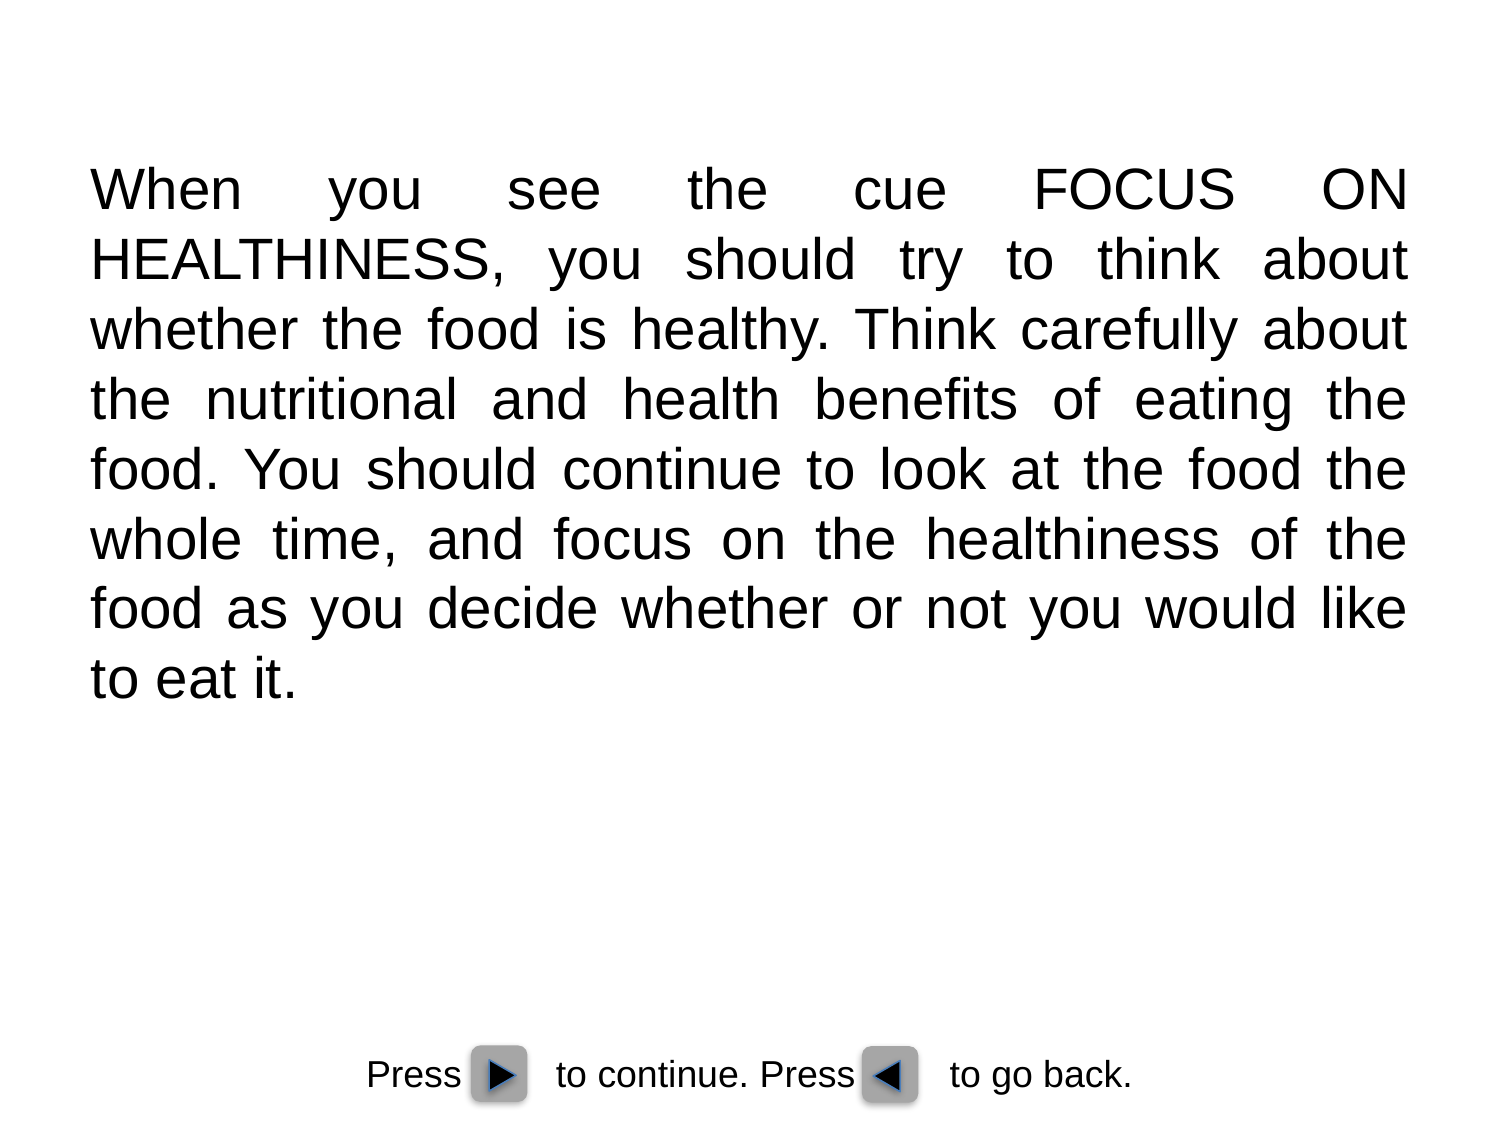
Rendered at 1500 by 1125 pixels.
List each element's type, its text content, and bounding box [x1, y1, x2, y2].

list When you see the cue FOCUS ON HEALTHINESS, you should try to think about whether the food is healthy. Think carefully about the nutritional and health benefits of eating the food. You should continue to look at the food the whole time, and focus on the healthiness of the food as you decide whether or not you would like to eat it. [75, 62, 1425, 1005]
